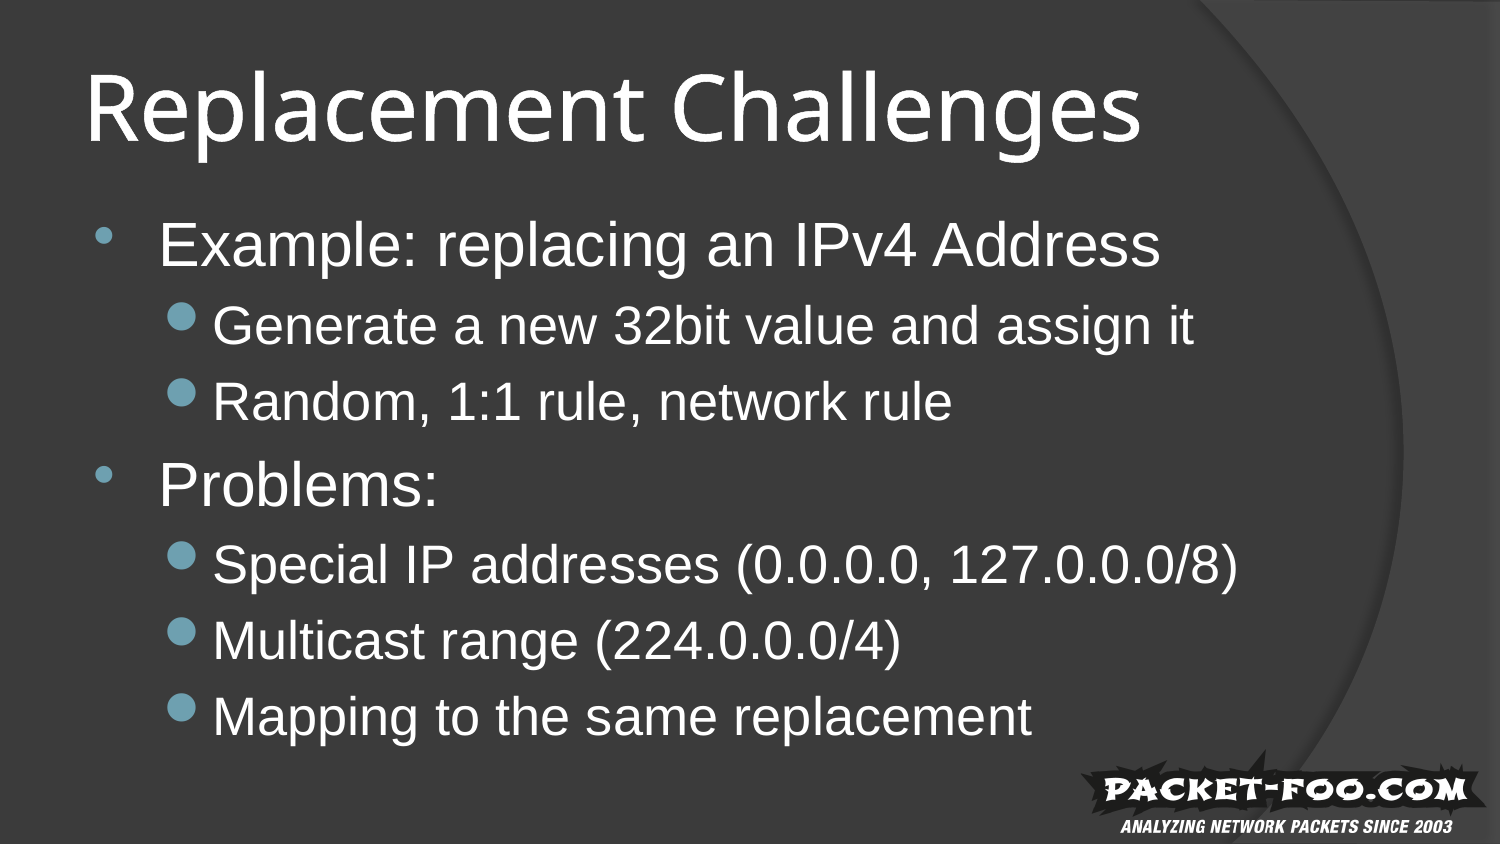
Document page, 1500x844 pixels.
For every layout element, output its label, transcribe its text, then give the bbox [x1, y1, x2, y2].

picture [1080, 736, 1500, 843]
list Example: replacing an IPv4 Address Generate a new 32bit value and assign it Random, 1:1 rule, network rule Problems: Special IP addresses (0.0.0.0, 127.0.0.0/8) Multicast range (224.0.0.0/4) Mapping to the same replacement [75, 196, 1300, 754]
title Replacement Challenges [75, 33, 1300, 175]
